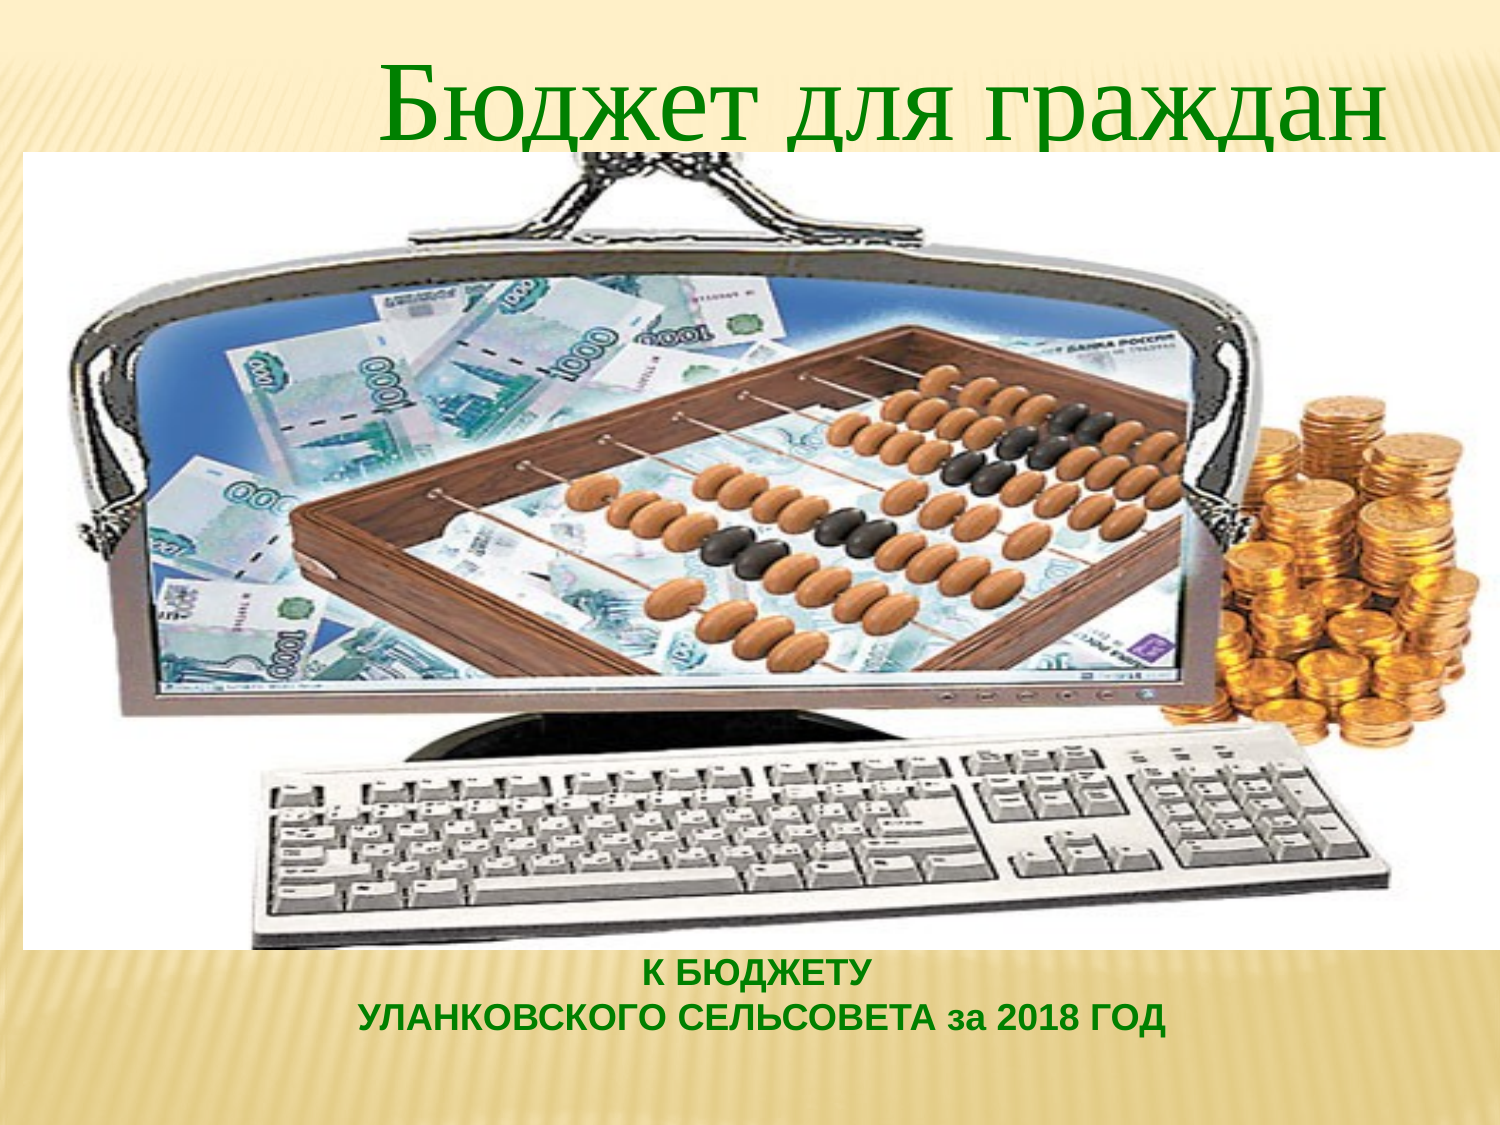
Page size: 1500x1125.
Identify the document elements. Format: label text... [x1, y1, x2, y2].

subtitle Бюджет для граждан [269, 19, 1500, 151]
text_box К БЮДЖЕТУ УЛАНКОВСКОГО СЕЛЬСОВЕТА за 2018 ГОД [129, 967, 1395, 1046]
picture [23, 151, 1500, 950]
